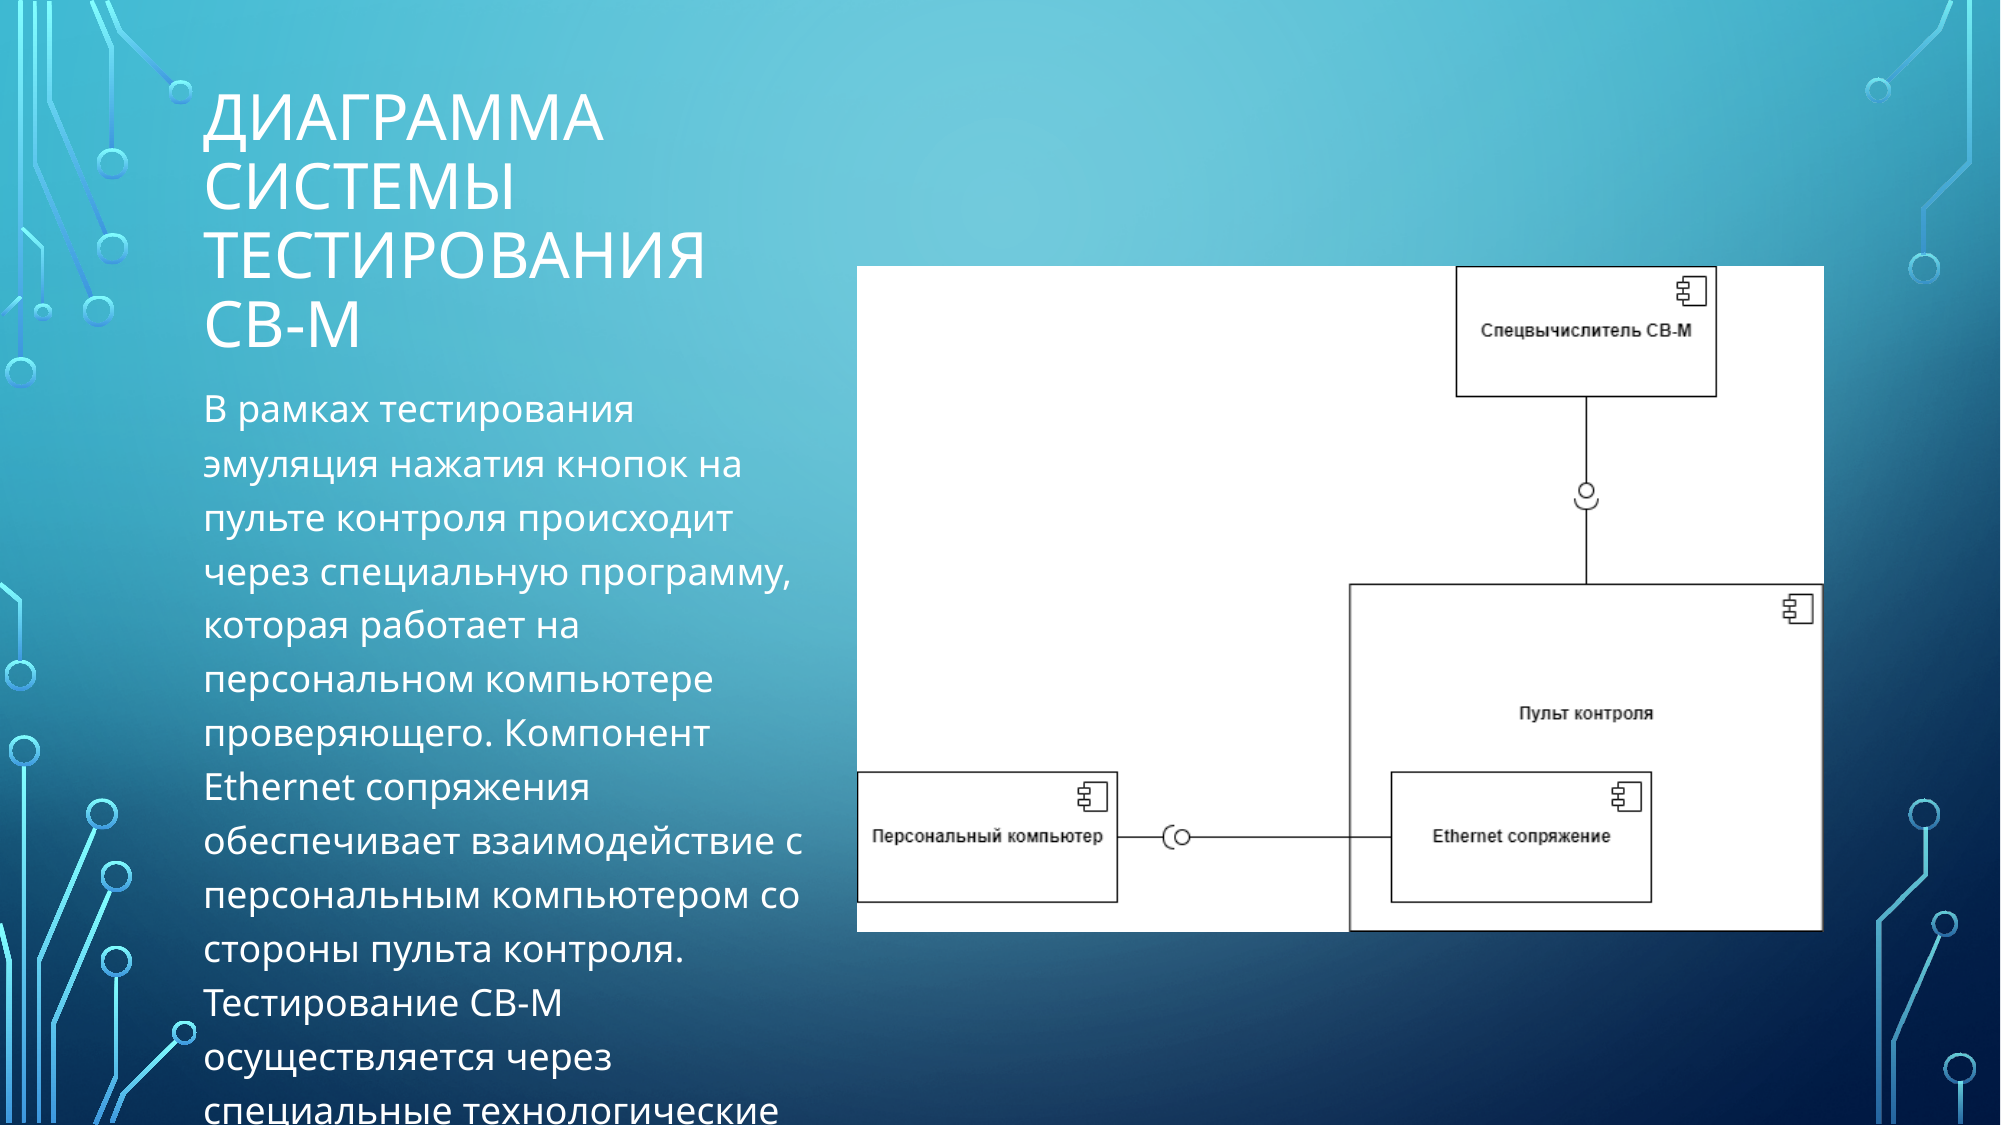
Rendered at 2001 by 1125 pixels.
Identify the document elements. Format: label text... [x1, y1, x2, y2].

list В рамках тестирования эмуляция нажатия кнопок на пульте контроля происходит через специальную программу, которая работает на персональном компьютере проверяющего. Компонент Ethernet сопряжения обеспечивает взаимодействие с персональным компьютером со стороны пульта контроля. Тестирование СВ-М осуществляется через специальные технологические каналы. [188, 369, 821, 1078]
title Диаграмма системы тестирования св-М [188, 76, 821, 369]
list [857, 266, 1825, 932]
